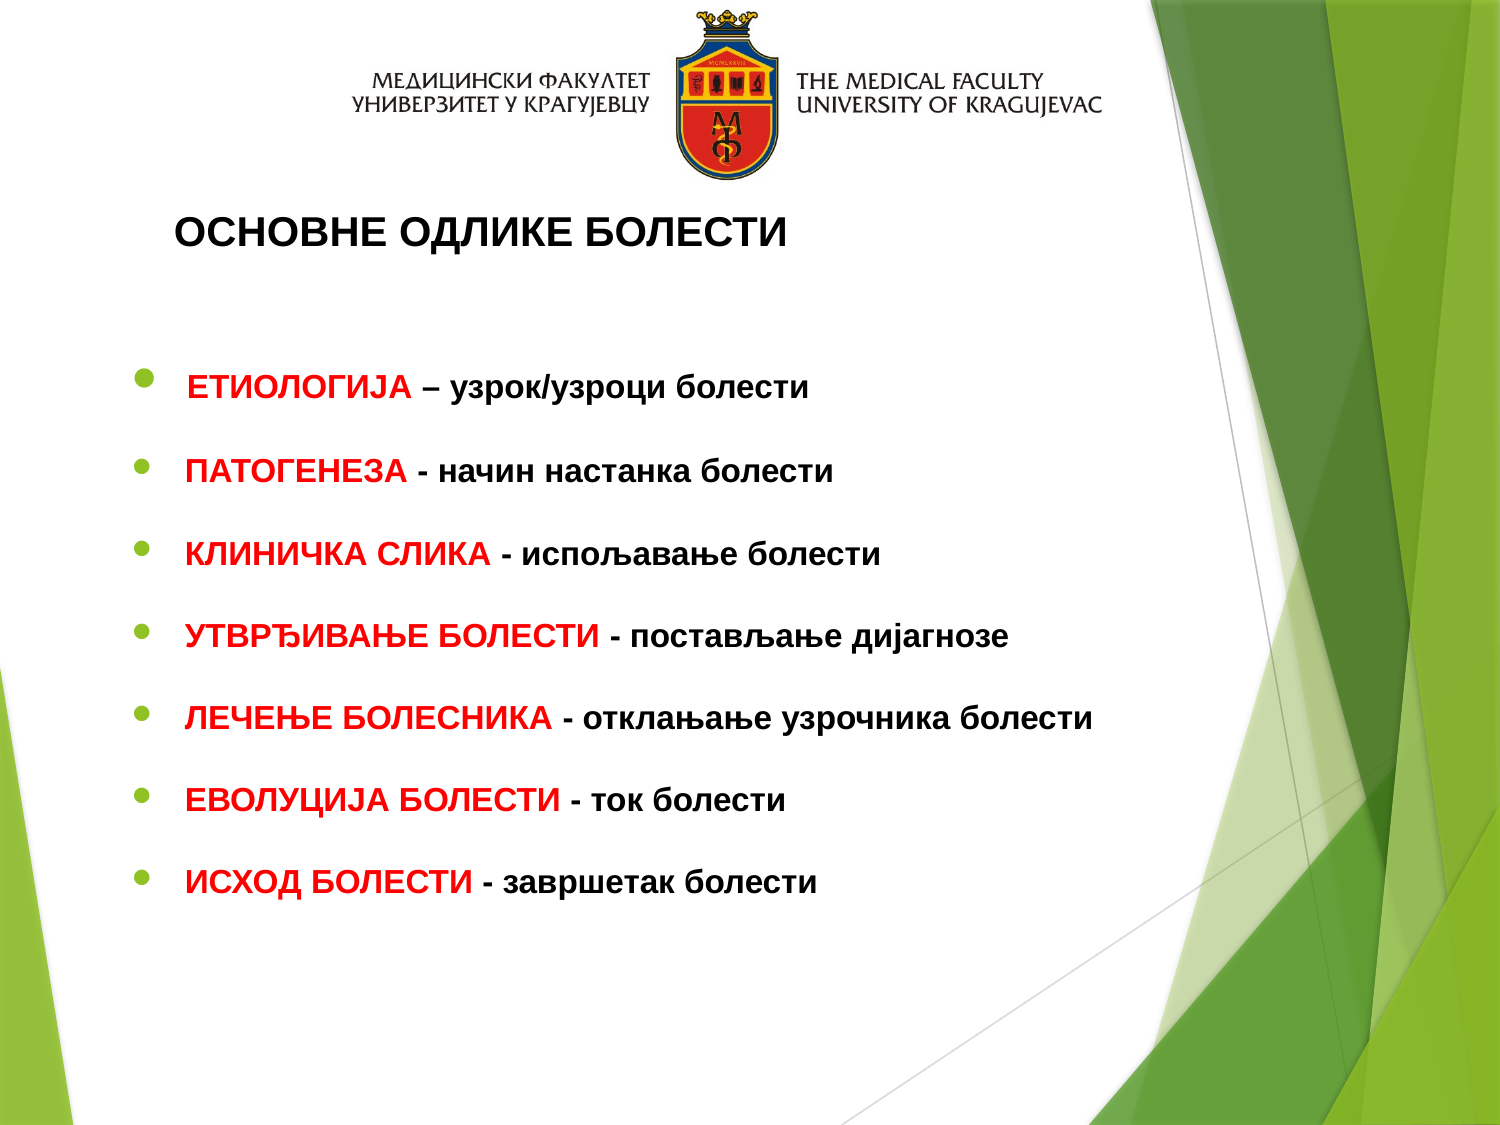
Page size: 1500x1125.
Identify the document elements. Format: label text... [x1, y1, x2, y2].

picture [328, 0, 1125, 191]
text_box ОСНОВНЕ ОДЛИКЕ БОЛЕСТИ ЕТИОЛОГИЈА – узрок/узроци болести ПАТОГЕНЕЗА - начин настанка болести КЛИНИЧКА СЛИКА - испољавање болести УТВРЂИВАЊЕ БОЛЕСТИ - постављање дијагнозе ЛЕЧЕЊЕ БОЛЕСНИКА - отклањање узрочника болести ЕВОЛУЦИЈА БОЛЕСТИ - ток болести ИСХОД БОЛЕСТИ - завршетак болести [117, 196, 1461, 1125]
